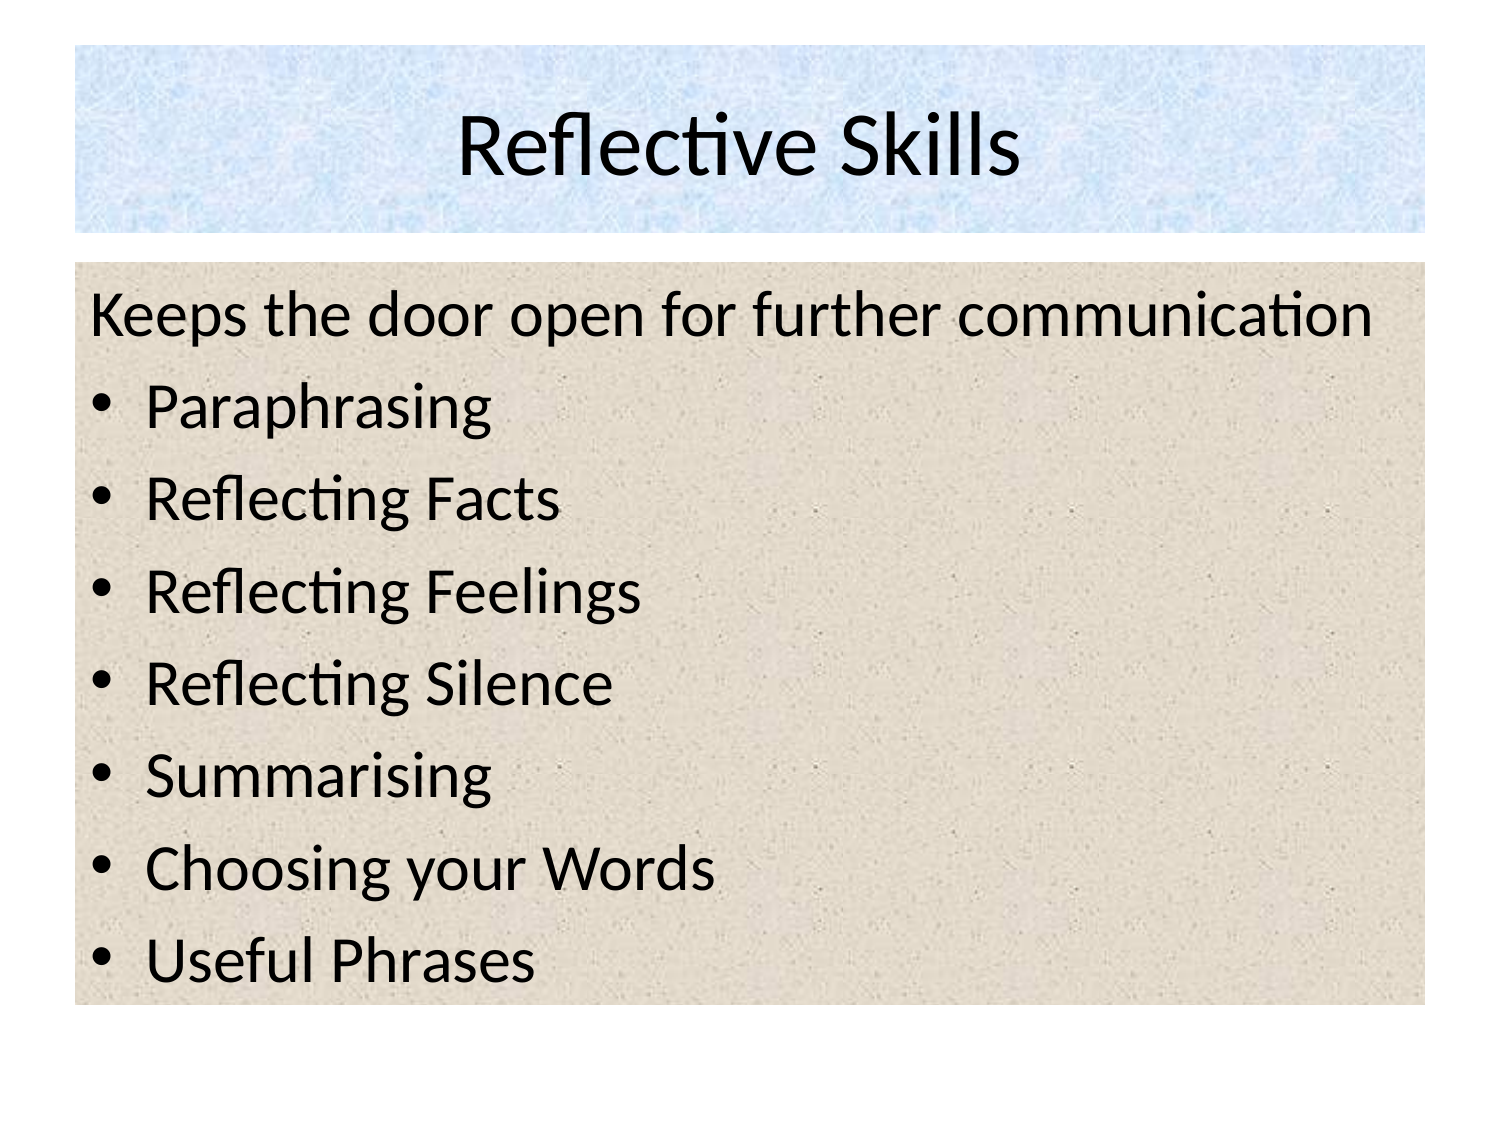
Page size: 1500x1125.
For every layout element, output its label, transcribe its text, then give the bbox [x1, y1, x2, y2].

title Reflective Skills [75, 45, 1425, 233]
list Keeps the door open for further communication Paraphrasing Reflecting Facts Reflecting Feelings Reflecting Silence Summarising Choosing your Words Useful Phrases [75, 262, 1425, 1005]
